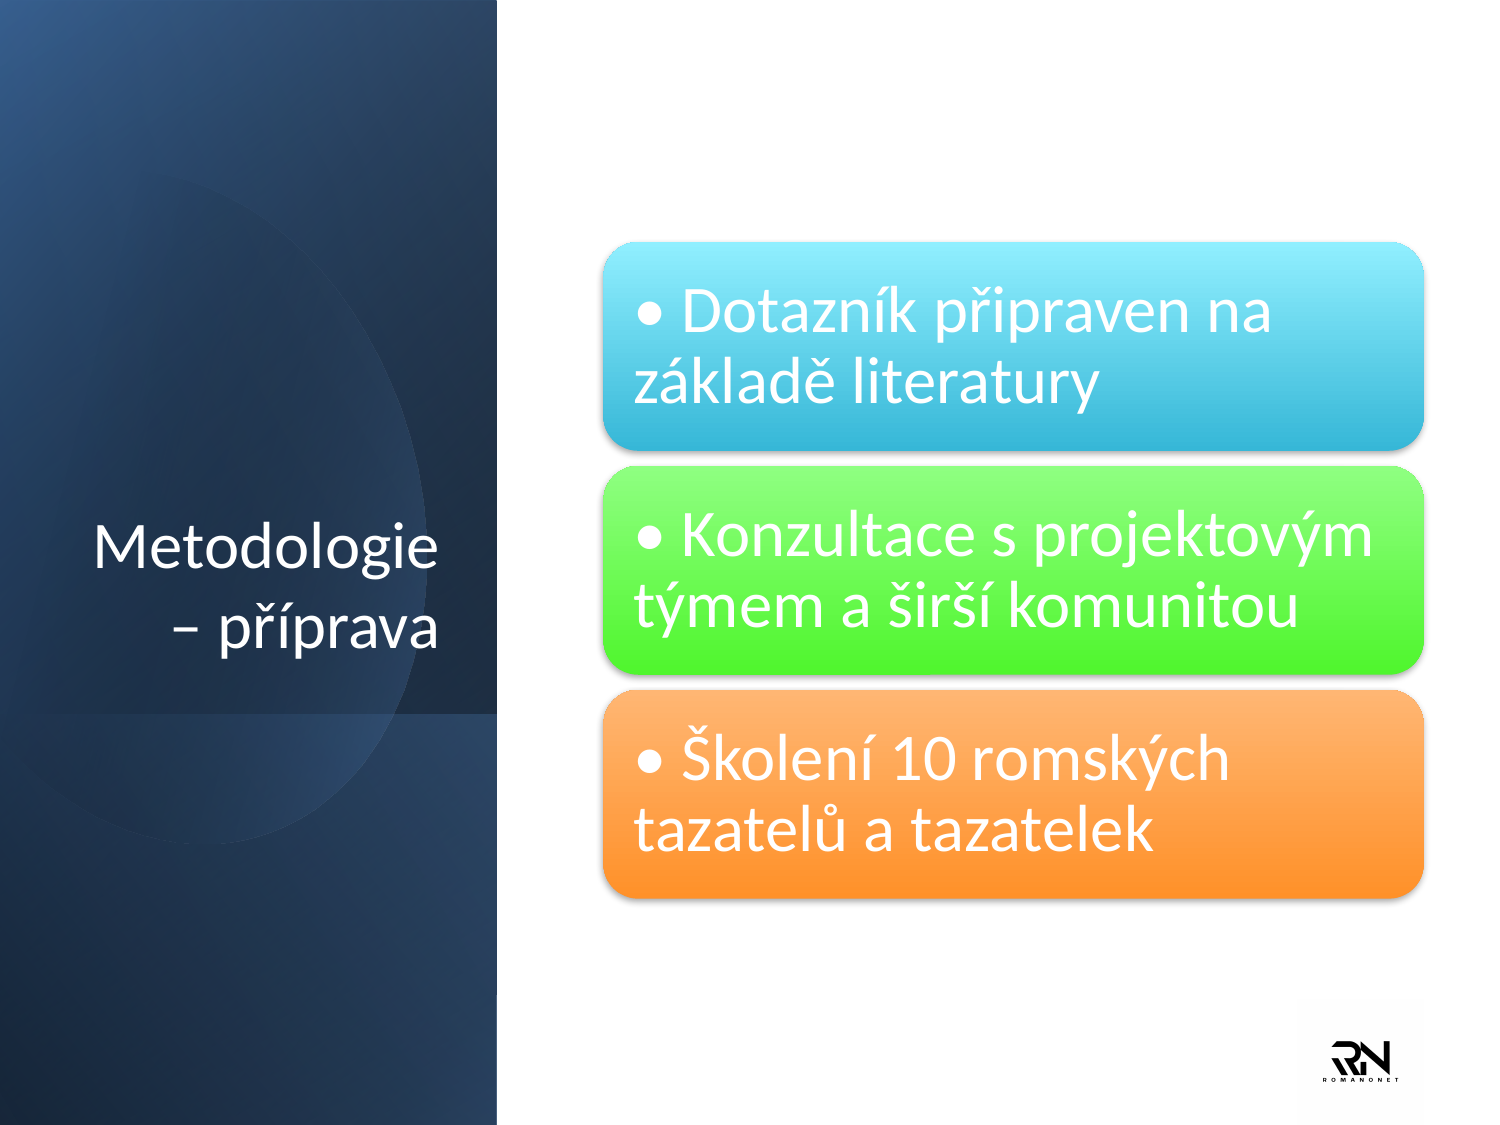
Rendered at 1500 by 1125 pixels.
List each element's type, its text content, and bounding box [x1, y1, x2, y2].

picture [1297, 998, 1424, 1125]
title Metodologie – příprava [72, 276, 456, 670]
text_box [0, 0, 497, 1125]
text_box [497, 0, 1500, 1125]
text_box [603, 241, 1424, 899]
